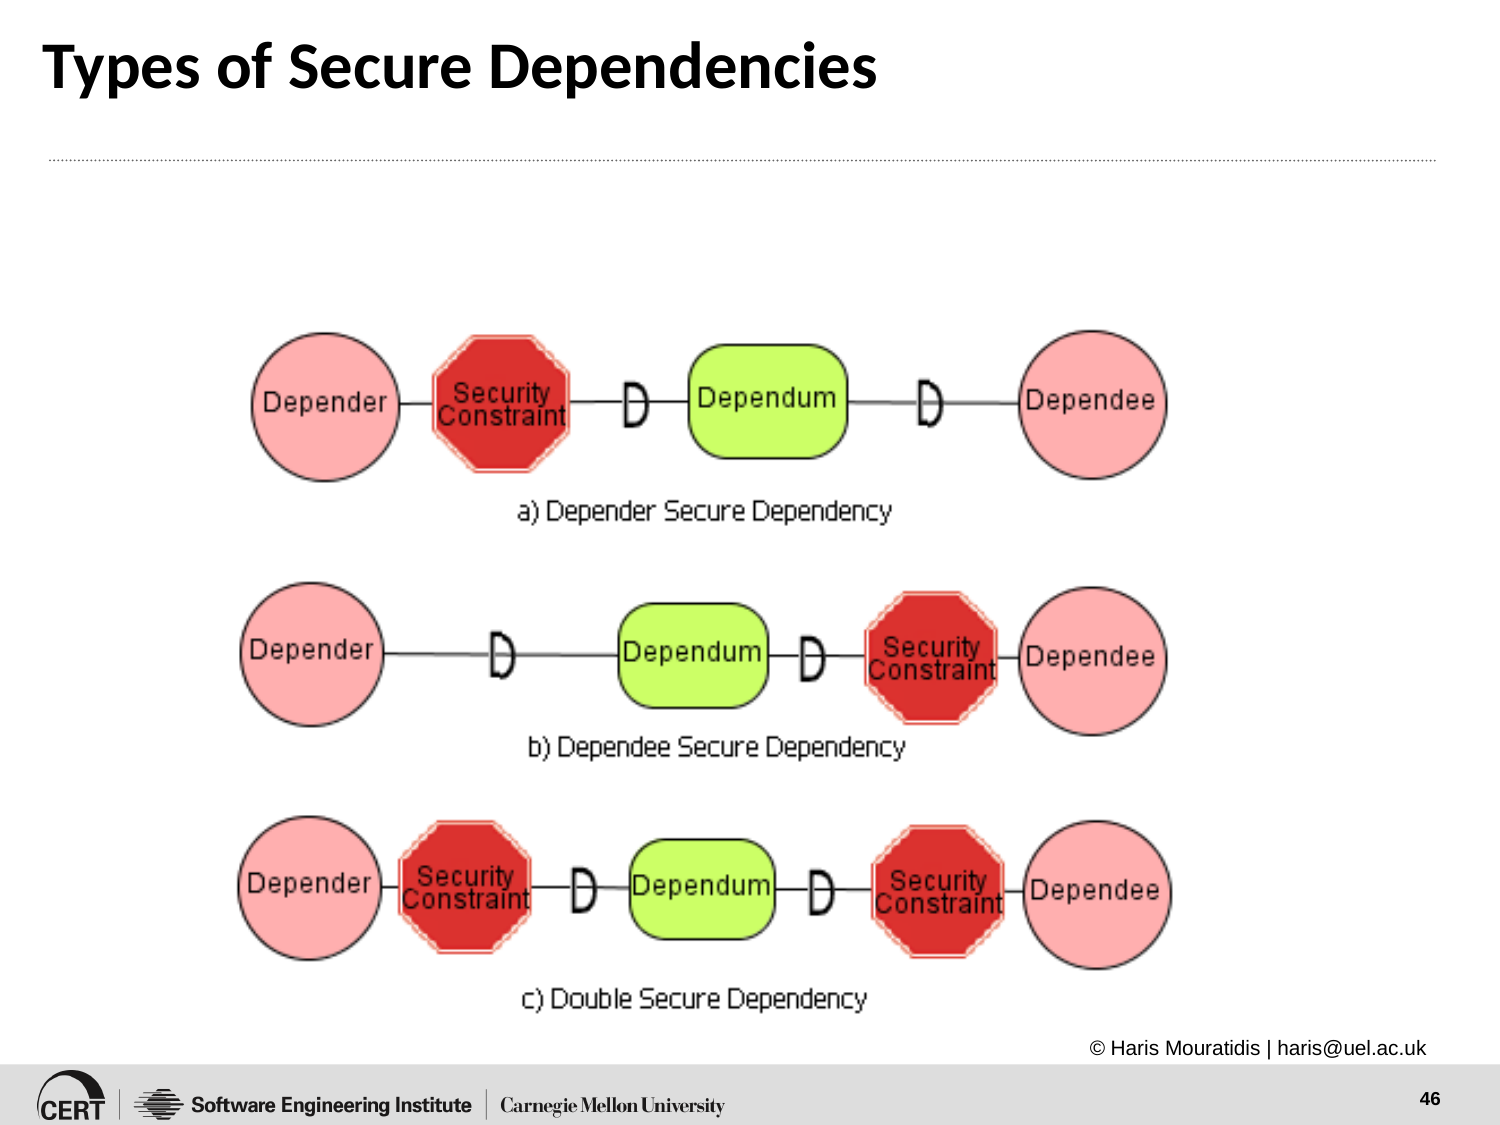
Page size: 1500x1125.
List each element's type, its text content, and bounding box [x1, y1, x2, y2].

picture [37, 1069, 725, 1122]
text_box © Haris Mouratidis | haris@uel.ac.uk [1074, 1027, 1500, 1075]
title Types of Secure Dependencies [42, 37, 1434, 155]
picture [152, 265, 1313, 1050]
